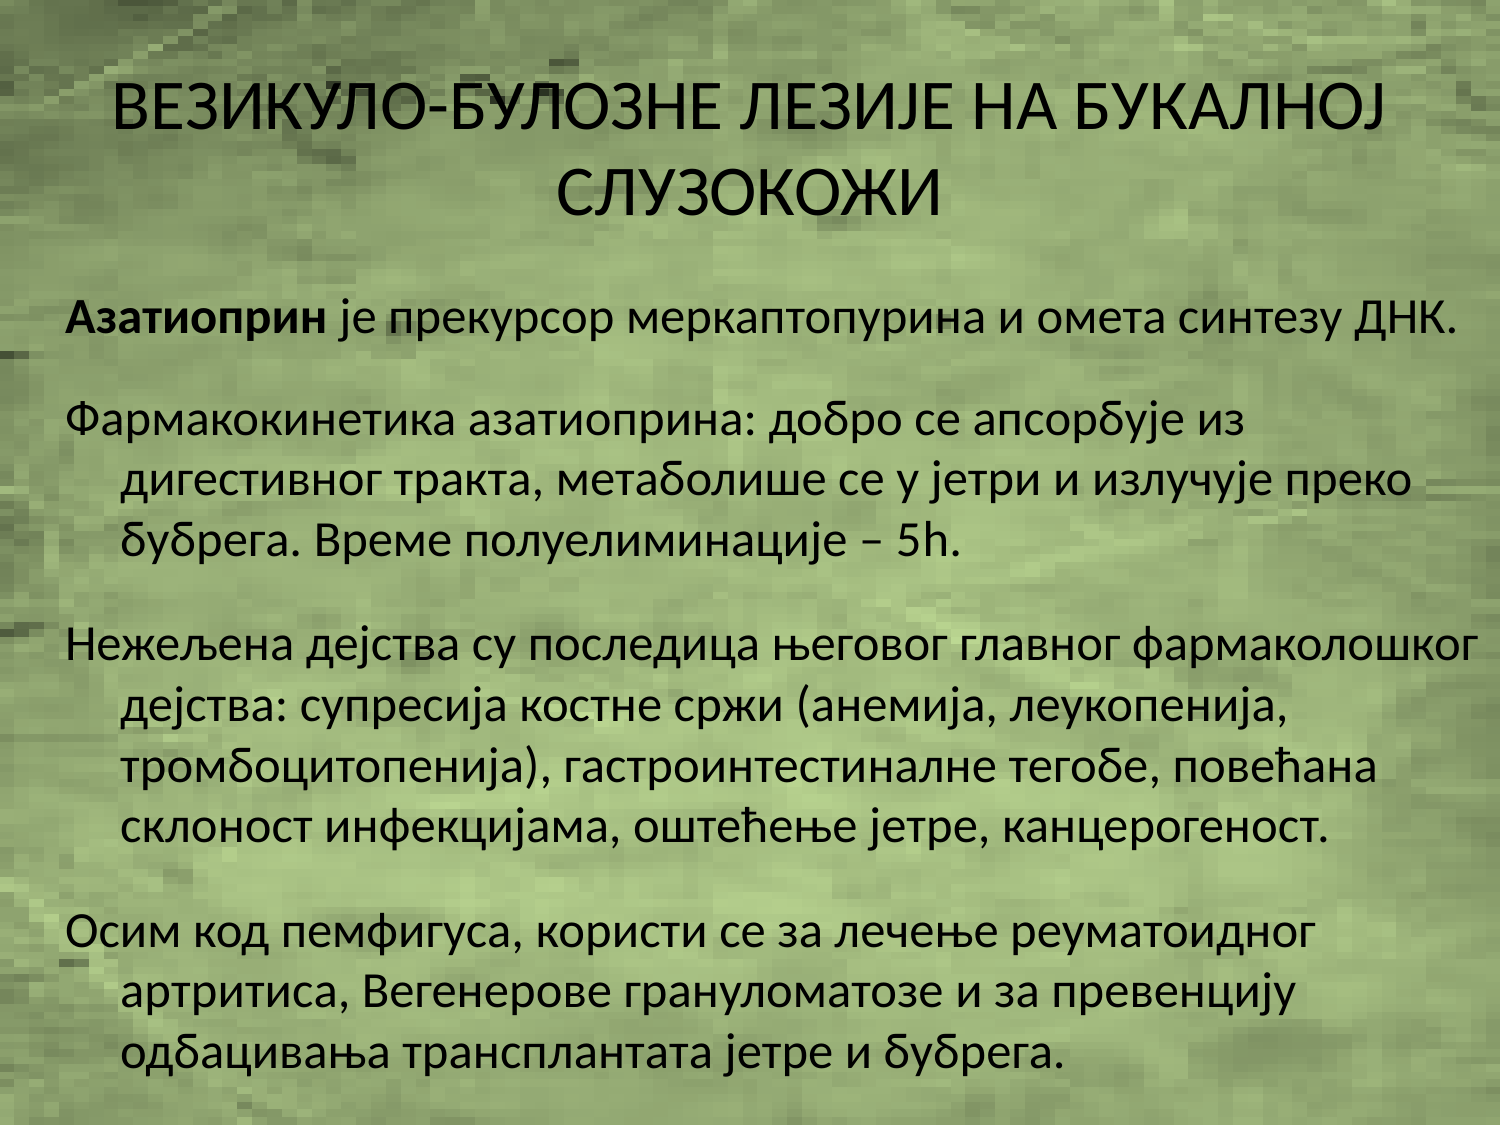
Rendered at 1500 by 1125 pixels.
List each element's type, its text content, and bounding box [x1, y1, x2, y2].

list Азатиоприн је прекурсор меркаптопурина и омета синтезу ДНК. Фармакокинетика азатиоприна: добро се апсорбује из дигестивног тракта, метаболише се у јетри и излучује преко бубрега. Време полуелиминације – 5h. Нежељена дејства су последица његовог главног фармаколошког дејства: супресија костне сржи (анемија, леукопенија, тромбоцитопенија), гастроинтестиналне тегобе, повећана склоност инфекцијама, оштећење јетре, канцерогеност. Осим код пемфигуса, користи се за лечење реуматоидног артритиса, Вегенерове грануломатозе и за превенцију одбацивања трансплантата јетре и бубрега. [50, 275, 1500, 1100]
title ВЕЗИКУЛО-БУЛОЗНЕ ЛЕЗИЈЕ НА БУКАЛНОЈ СЛУЗОКОЖИ [75, 50, 1425, 238]
